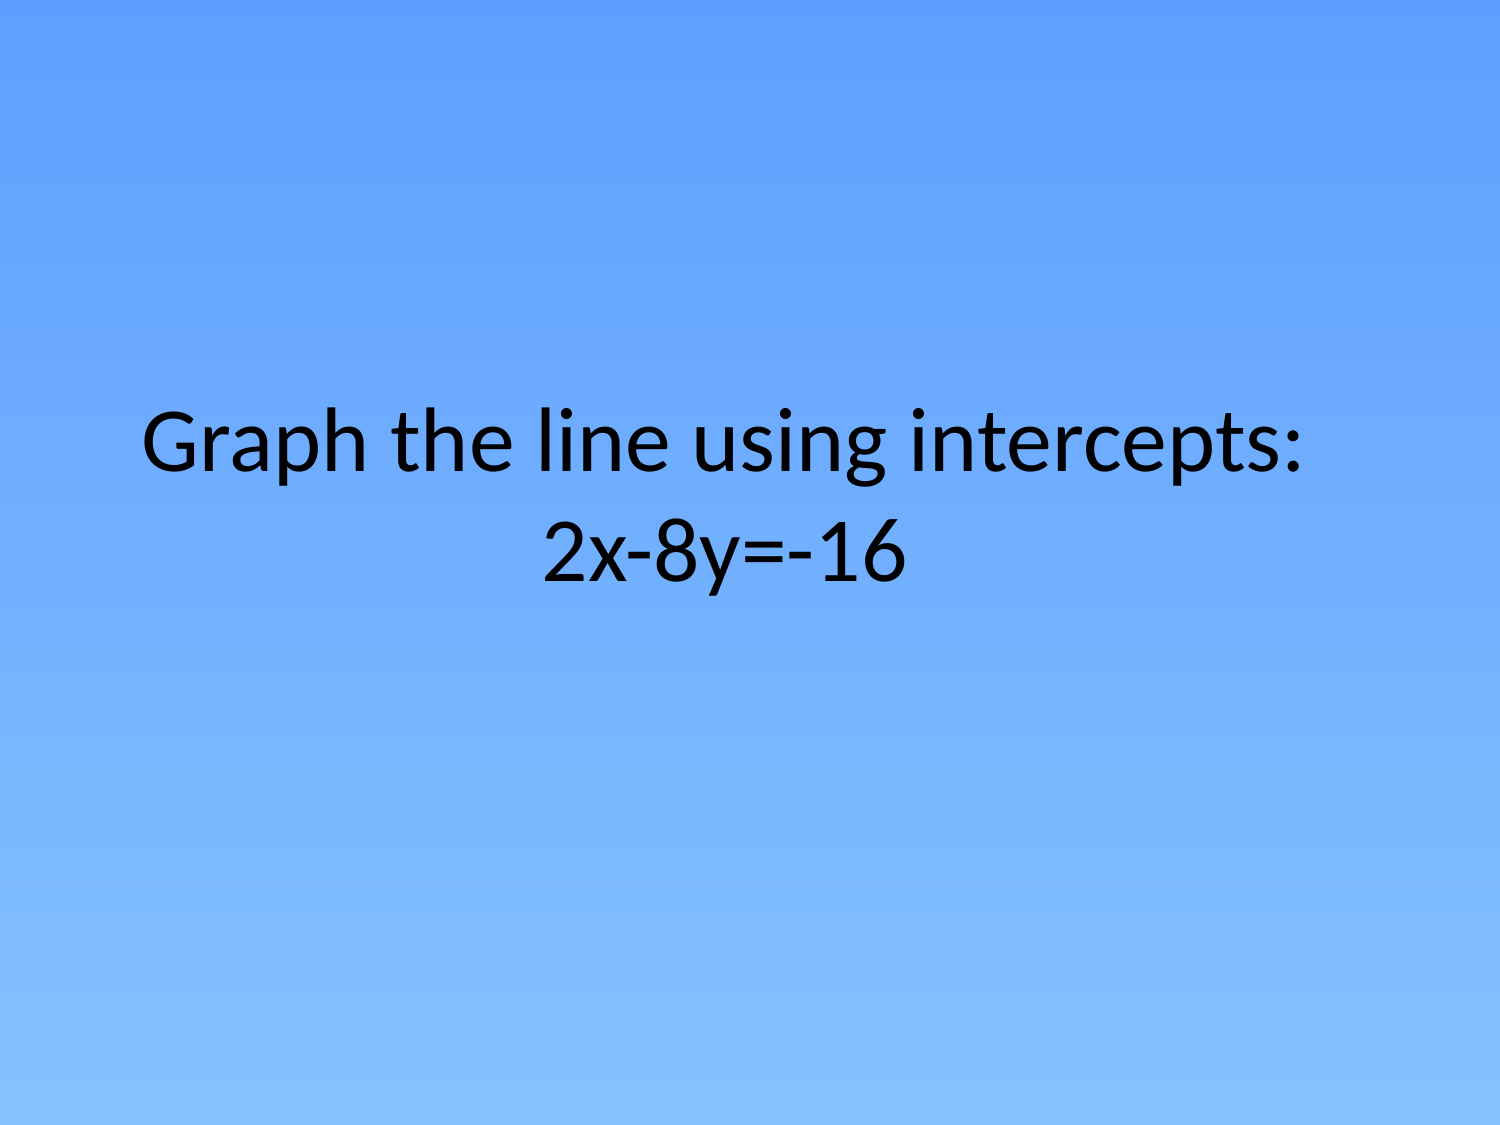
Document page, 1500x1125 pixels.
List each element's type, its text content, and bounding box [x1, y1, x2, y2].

title Graph the line using intercepts: 2x-8y=-16 [49, 349, 1401, 631]
